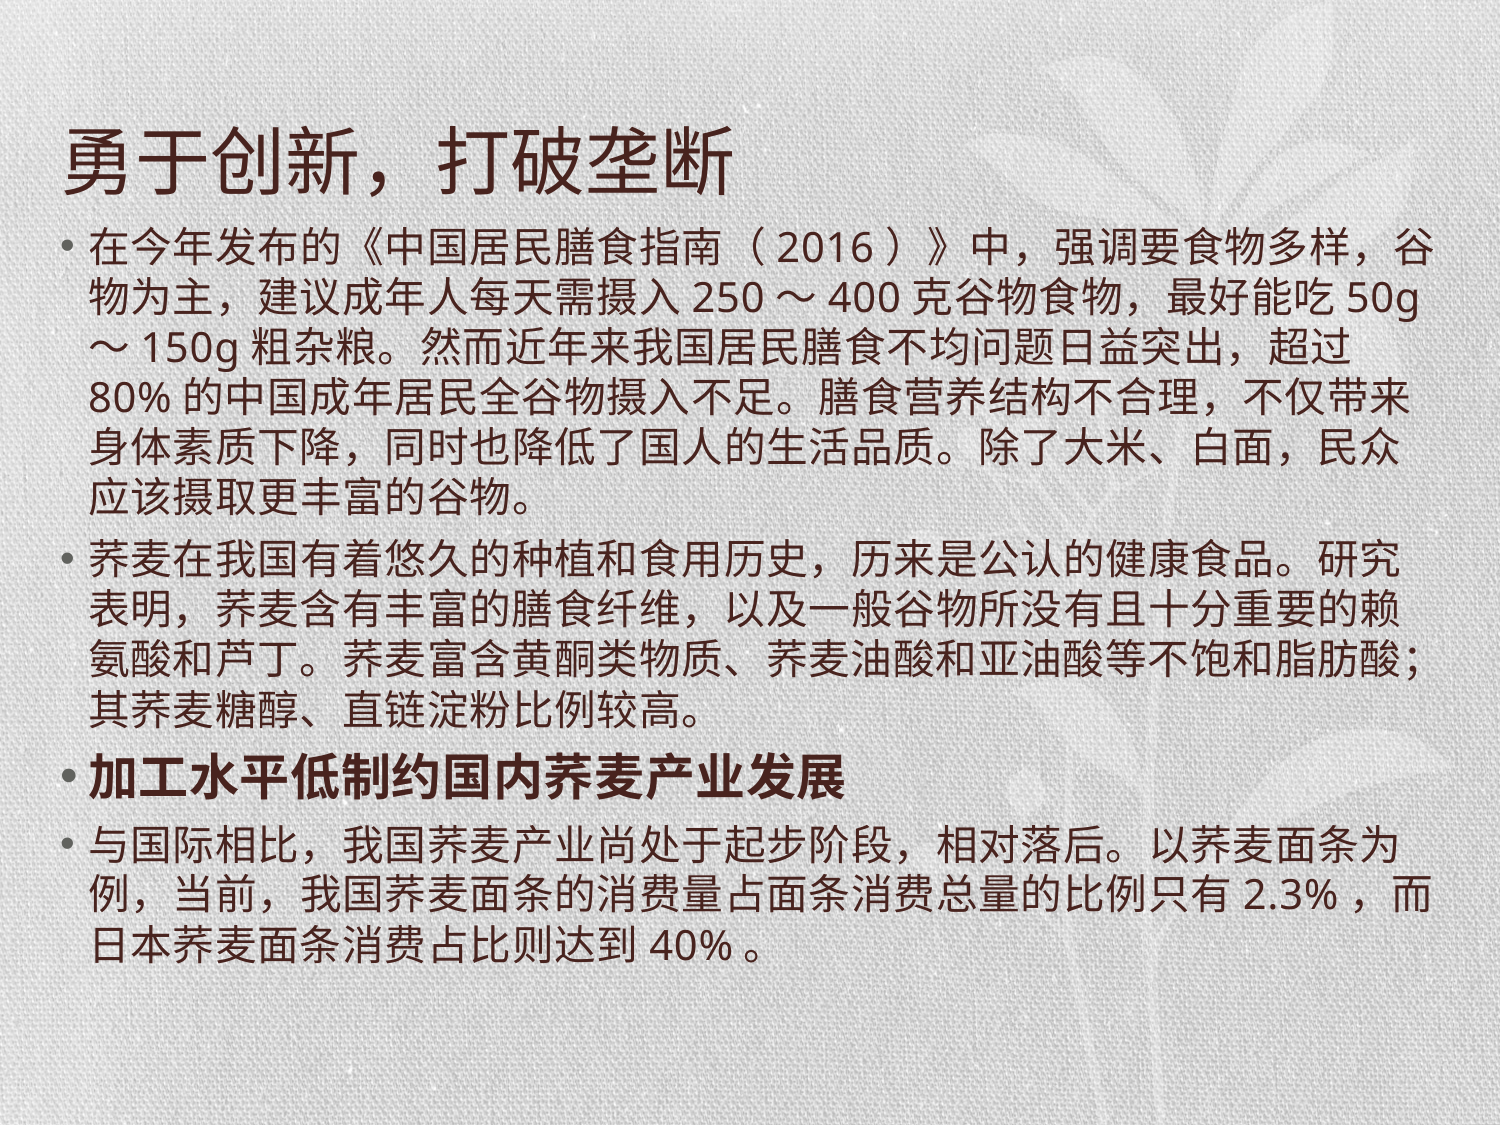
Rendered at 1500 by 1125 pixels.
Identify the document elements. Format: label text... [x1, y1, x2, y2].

title 勇于创新，打破垄断 [45, 37, 1455, 213]
list 在今年发布的《中国居民膳食指南（2016）》中，强调要食物多样，谷物为主，建议成年人每天需摄入250～400克谷物食物，最好能吃50g～150g粗杂粮。然而近年来我国居民膳食不均问题日益突出，超过80%的中国成年居民全谷物摄入不足。膳食营养结构不合理，不仅带来身体素质下降，同时也降低了国人的生活品质。除了大米、白面，民众应该摄取更丰富的谷物。 荞麦在我国有着悠久的种植和食用历史，历来是公认的健康食品。研究表明，荞麦含有丰富的膳食纤维，以及一般谷物所没有且十分重要的赖氨酸和芦丁。荞麦富含黄酮类物质、荞麦油酸和亚油酸等不饱和脂肪酸；其荞麦糖醇、直链淀粉比例较高。 加工水平低制约国内荞麦产业发展 与国际相比，我国荞麦产业尚处于起步阶段，相对落后。以荞麦面条为例，当前，我国荞麦面条的消费量占面条消费总量的比例只有2.3%，而日本荞麦面条消费占比则达到40%。 [45, 213, 1455, 1023]
